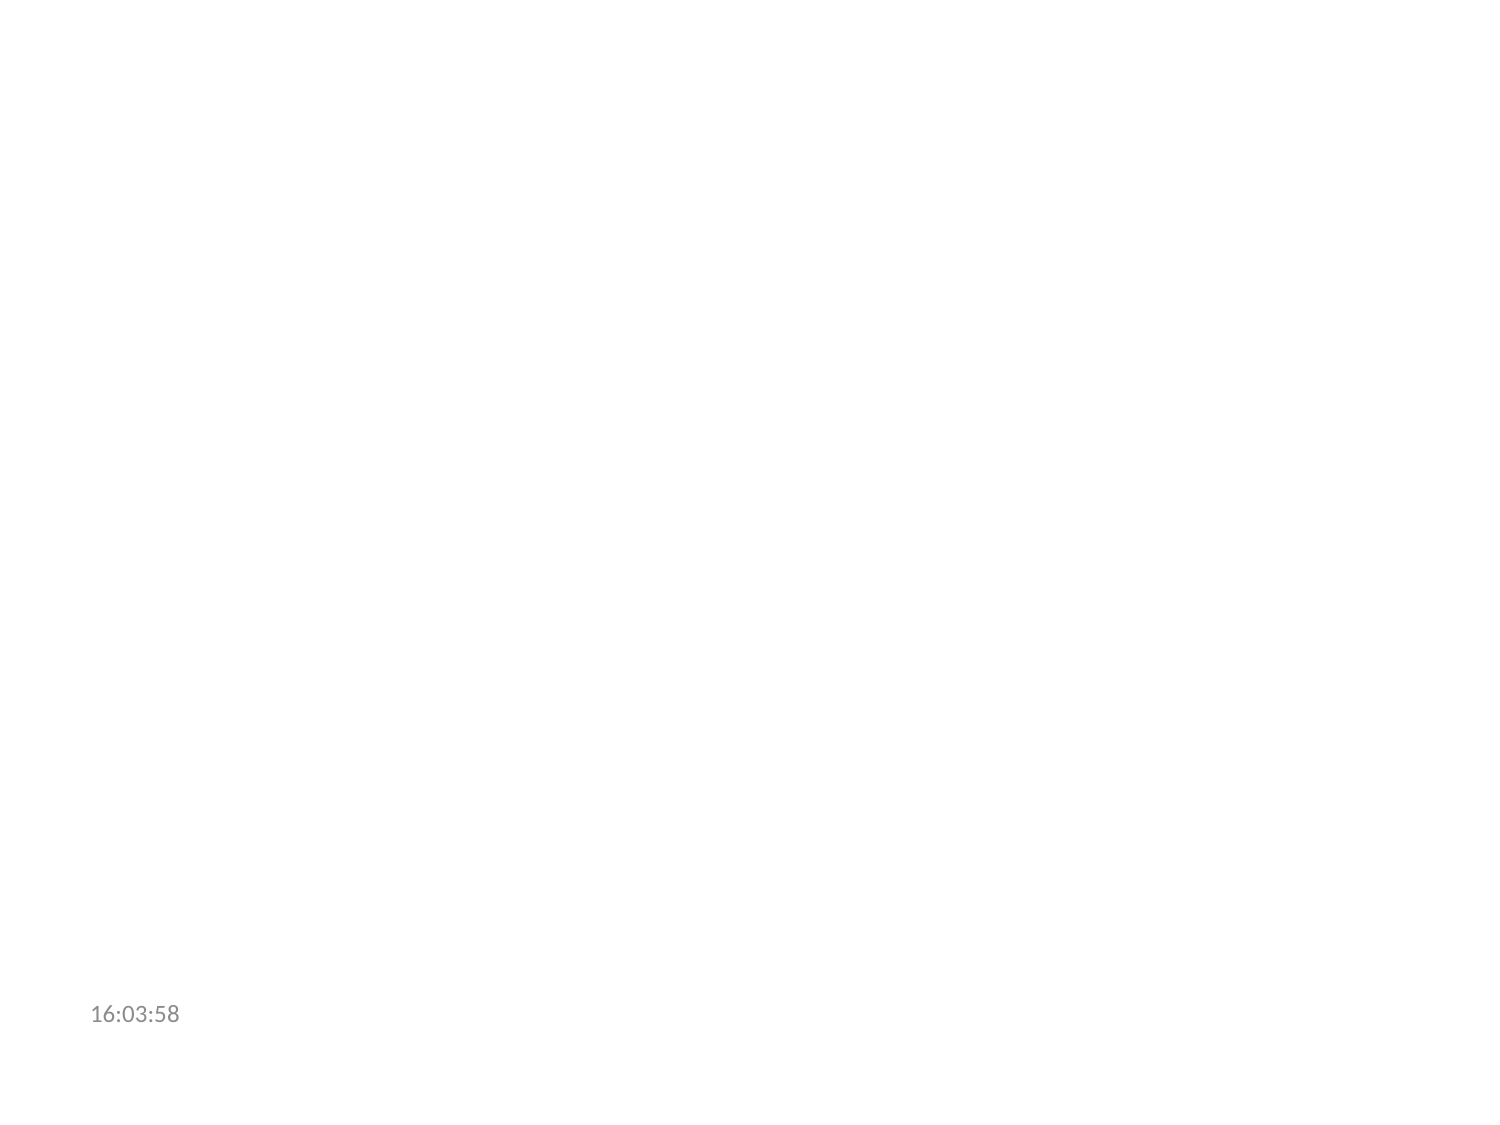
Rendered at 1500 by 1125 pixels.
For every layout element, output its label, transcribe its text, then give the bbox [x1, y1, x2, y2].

text_box 15:35:09 [75, 982, 425, 1043]
